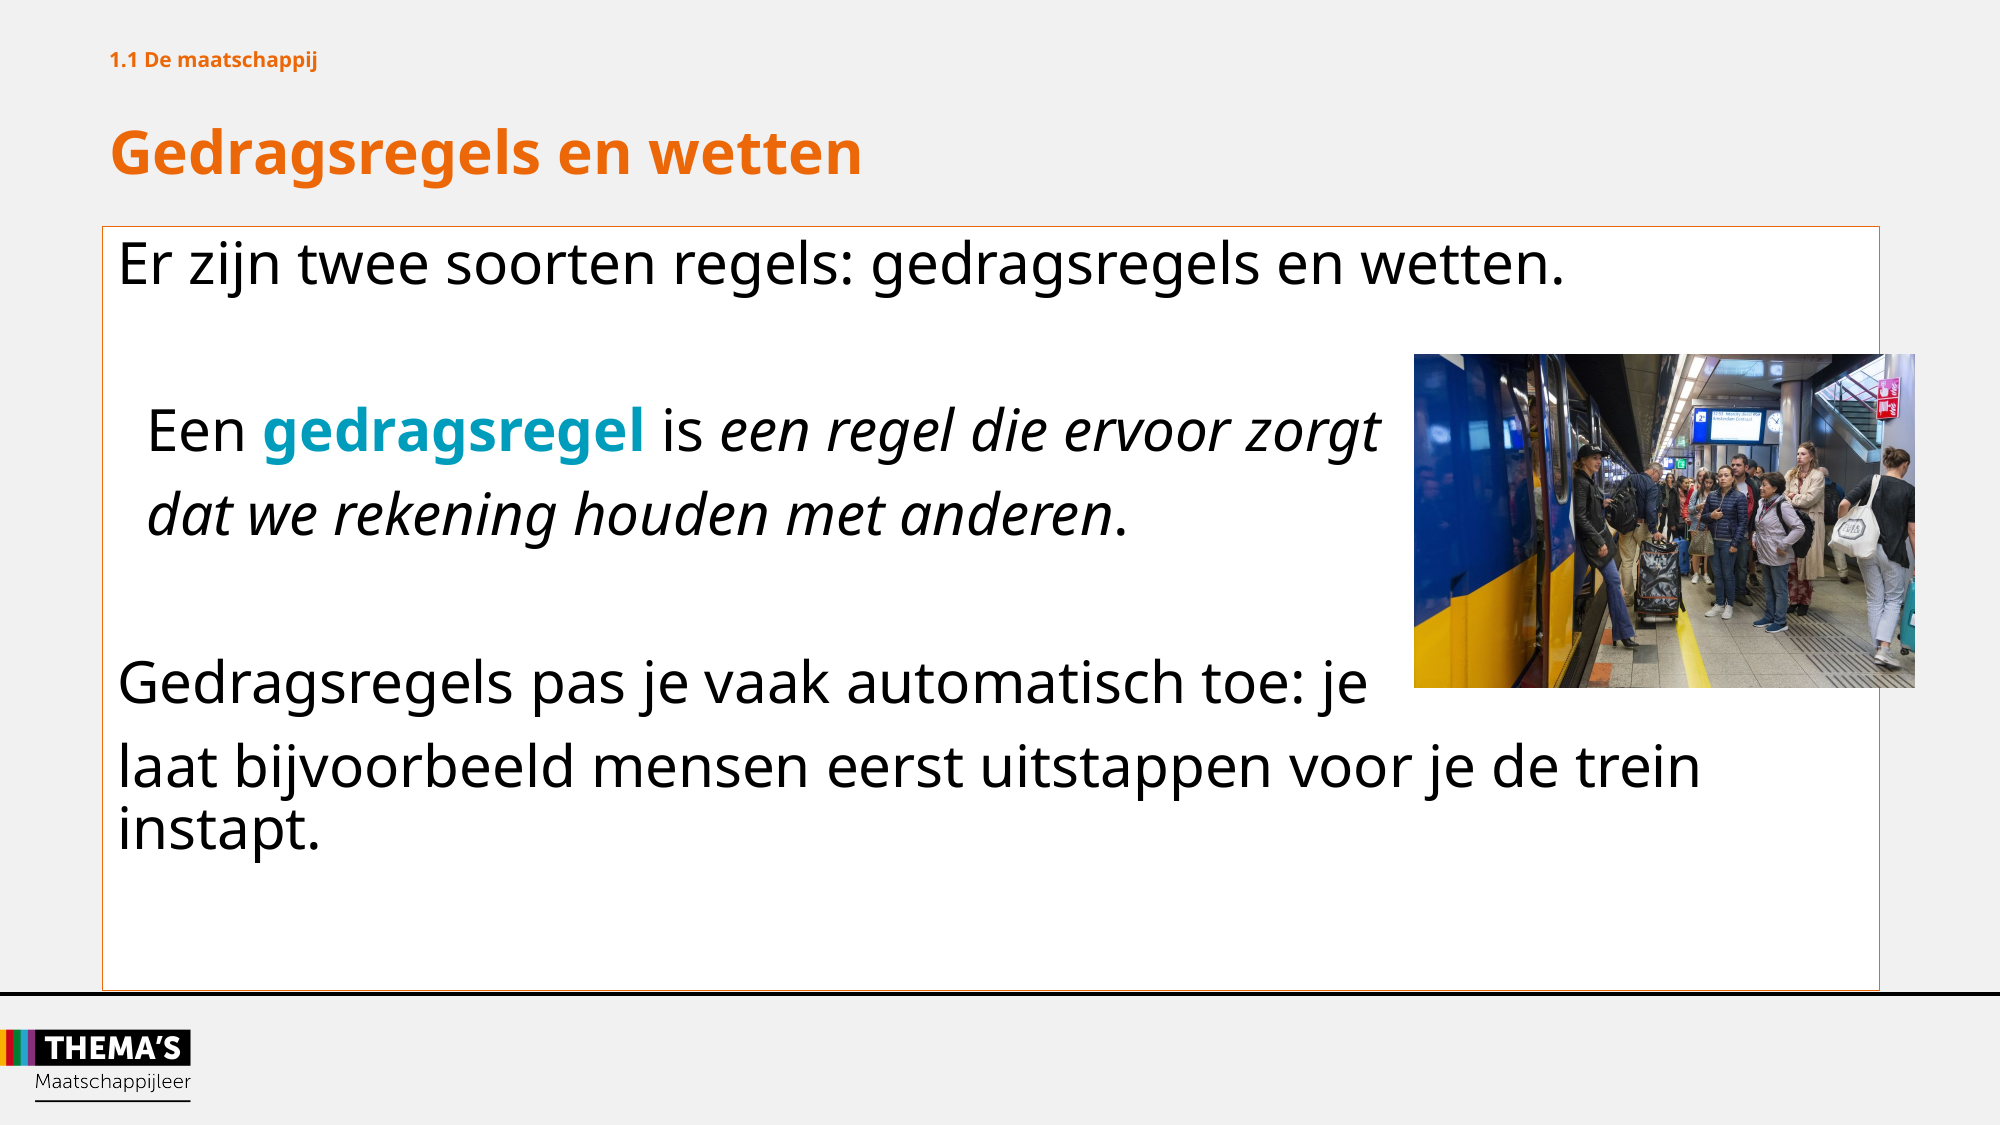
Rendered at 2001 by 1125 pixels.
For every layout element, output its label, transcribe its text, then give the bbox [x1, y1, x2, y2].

picture [0, 993, 203, 1125]
list Gedragsregels en wetten [94, 114, 1879, 205]
picture [1414, 354, 1915, 688]
list Er zijn twee soorten regels: gedragsregels en wetten. Een gedragsregel is een regel die ervoor zorgt dat we rekening houden met anderen. Gedragsregels pas je vaak automatisch toe: je laat bijvoorbeeld mensen eerst uitstappen voor je de trein instapt. [102, 226, 1880, 991]
list 1.1 De maatschappij [94, 33, 941, 88]
